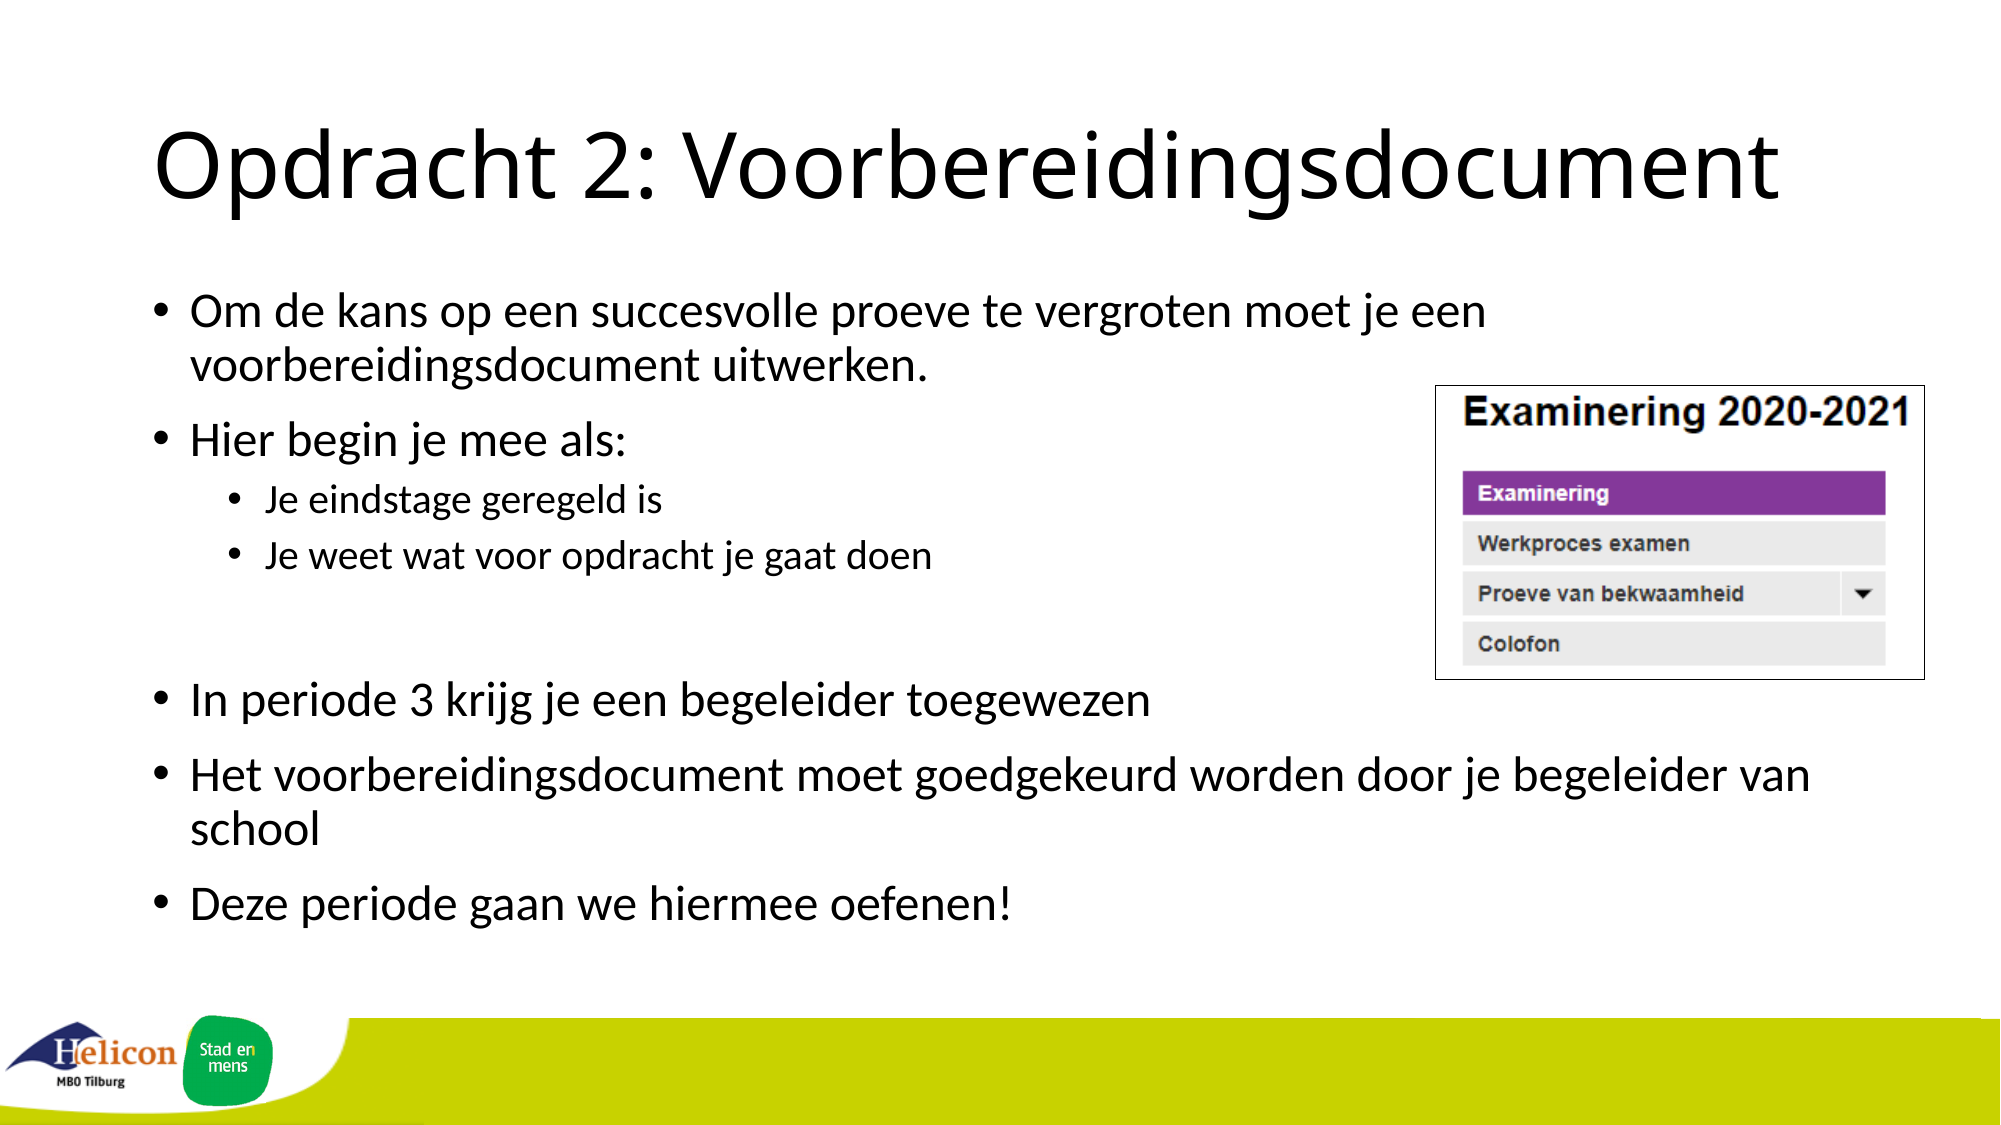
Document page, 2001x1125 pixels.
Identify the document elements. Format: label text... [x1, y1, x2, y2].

picture [1435, 385, 1925, 680]
title Opdracht 2: Voorbereidingsdocument [137, 59, 1863, 277]
picture [0, 1013, 424, 1125]
list Om de kans op een succesvolle proeve te vergroten moet je een voorbereidingsdocument uitwerken. Hier begin je mee als: Je eindstage geregeld is Je weet wat voor opdracht je gaat doen In periode 3 krijg je een begeleider toegewezen Het voorbereidingsdocument moet goedgekeurd worden door je begeleider van school Deze periode gaan we hiermee oefenen! [137, 277, 1941, 992]
